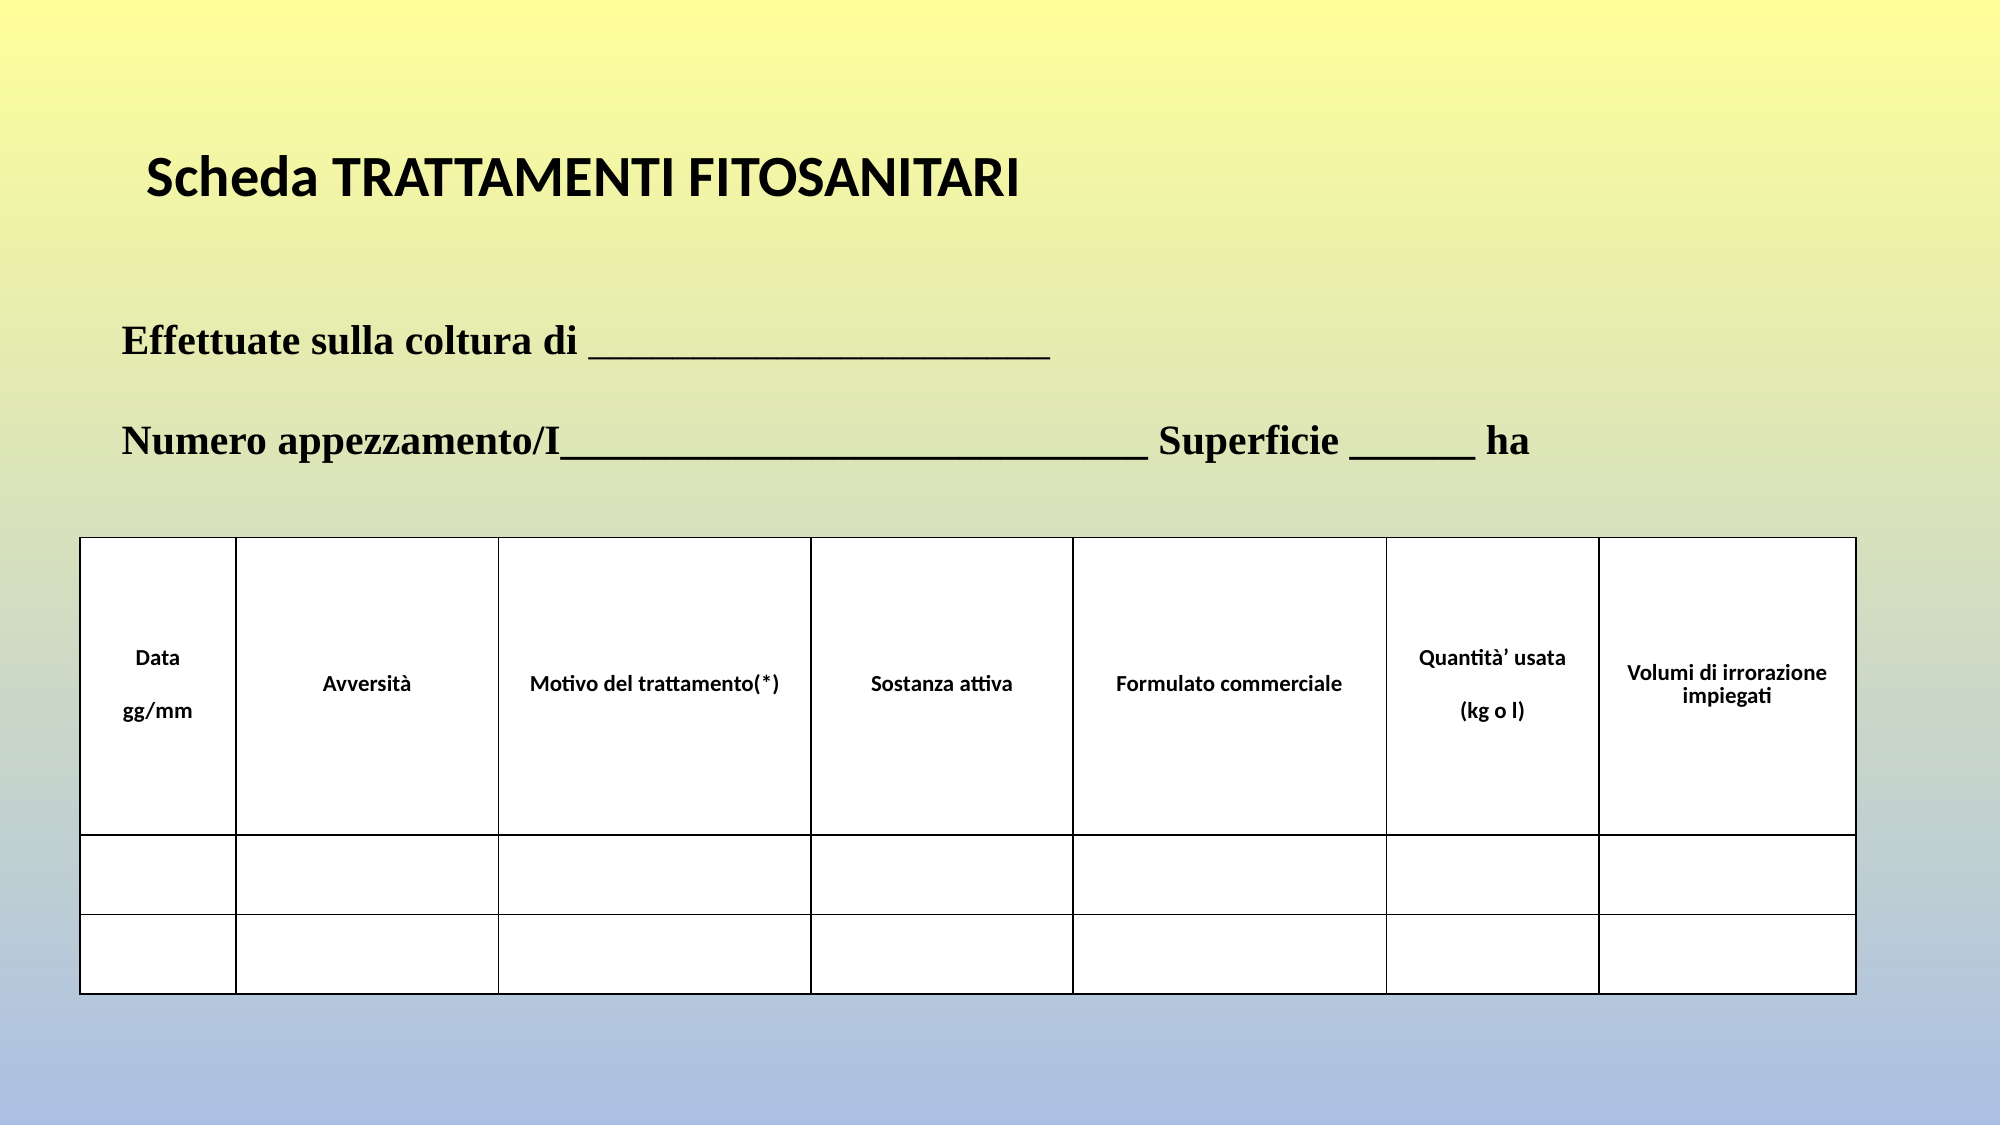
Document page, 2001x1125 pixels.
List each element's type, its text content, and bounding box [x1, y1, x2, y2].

text_box Effettuate sulla coltura di ______________________ Numero appezzamento/I____________________________ Superficie ______ ha [106, 305, 1610, 521]
table_cell [81, 915, 235, 993]
table_cell [237, 915, 498, 993]
table_cell [499, 836, 810, 914]
table_cell [81, 836, 235, 914]
text_box Scheda TRATTAMENTI FITOSANITARI [132, 130, 1037, 216]
table_header Quantità’ usata (kg o l) [1387, 538, 1598, 834]
table_cell [1074, 915, 1386, 993]
table_cell [812, 836, 1072, 914]
table_cell [237, 836, 498, 914]
table_cell [812, 915, 1072, 993]
table_cell [1387, 836, 1598, 914]
table_cell [1600, 836, 1855, 914]
table_cell [499, 915, 810, 993]
table_header Volumi di irrorazione impiegati [1600, 538, 1855, 834]
table_cell [1387, 915, 1598, 993]
table_header Avversità [237, 538, 498, 834]
table_cell [1074, 836, 1386, 914]
table_header Motivo del trattamento(*) [499, 538, 810, 834]
table_header Sostanza attiva [812, 538, 1072, 834]
table_header Formulato commerciale [1074, 538, 1386, 834]
table_header Data gg/mm [81, 538, 235, 834]
table_cell [1600, 915, 1855, 993]
